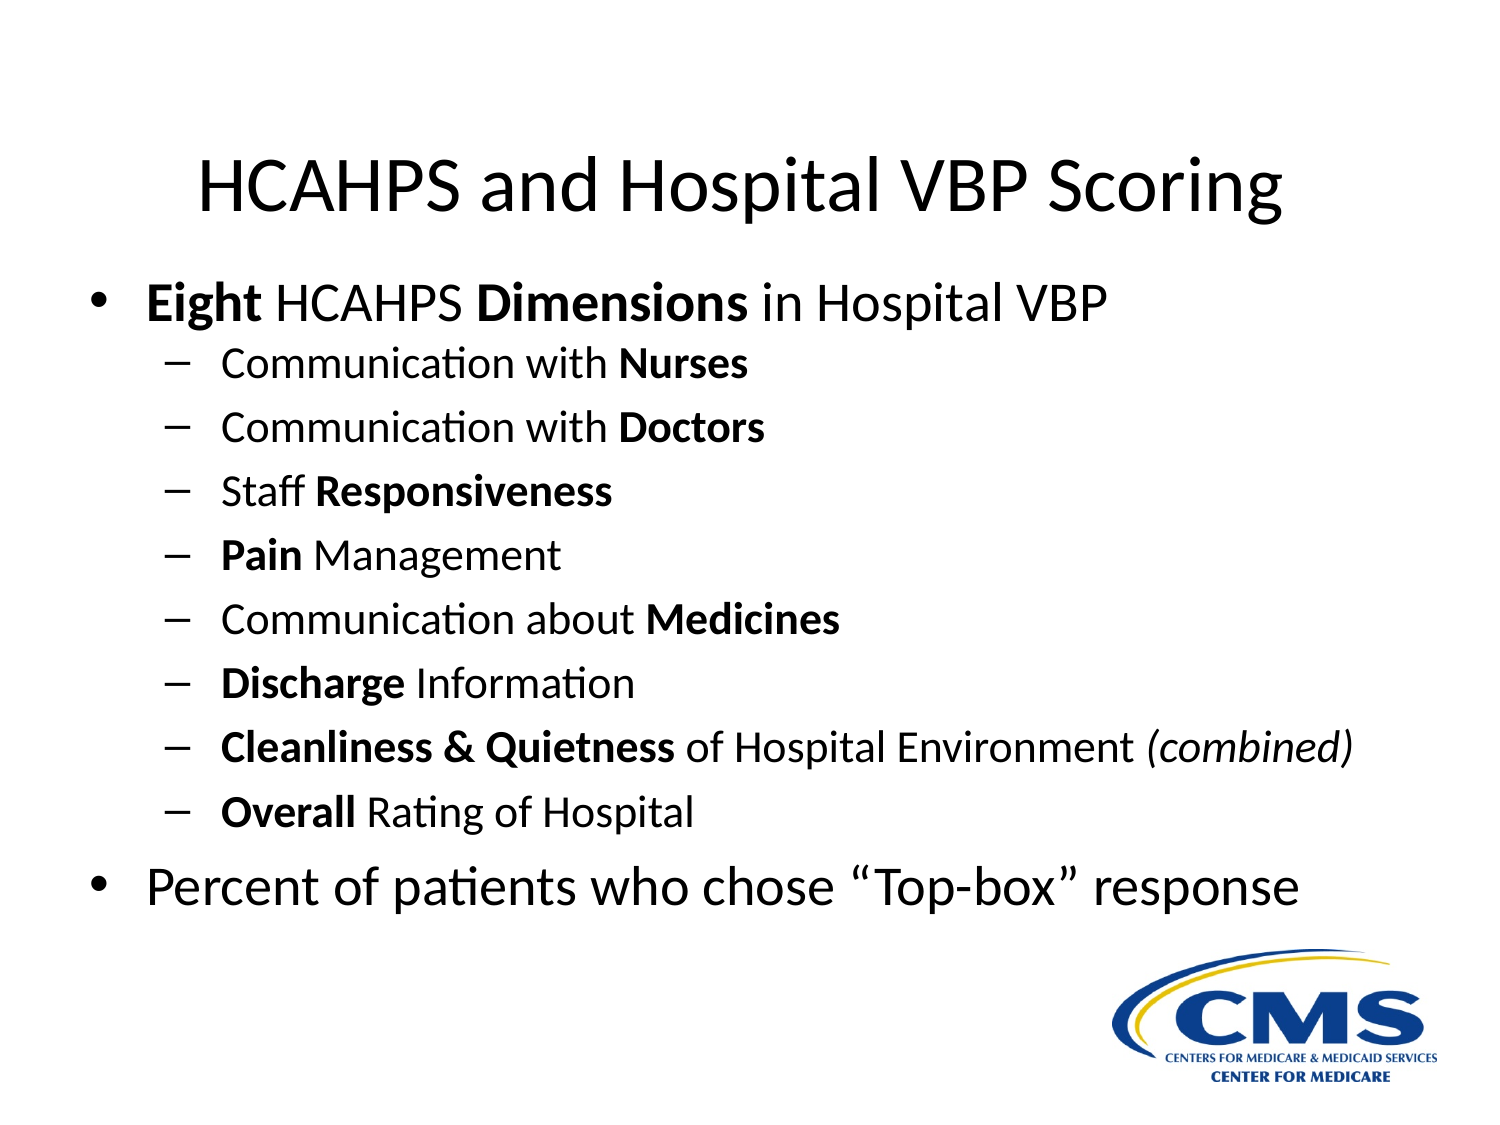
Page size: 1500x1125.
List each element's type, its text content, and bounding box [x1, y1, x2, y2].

picture [1112, 995, 1437, 1082]
text_box Eight HCAHPS Dimensions in Hospital VBP Communication with Nurses Communication with Doctors Staff Responsiveness Pain Management Communication about Medicines Discharge Information Cleanliness & Quietness of Hospital Environment (combined) Overall Rating of Hospital Percent of patients who chose “Top-box” response [74, 257, 1500, 995]
text_box HCAHPS and Hospital VBP Scoring [24, 124, 1475, 263]
